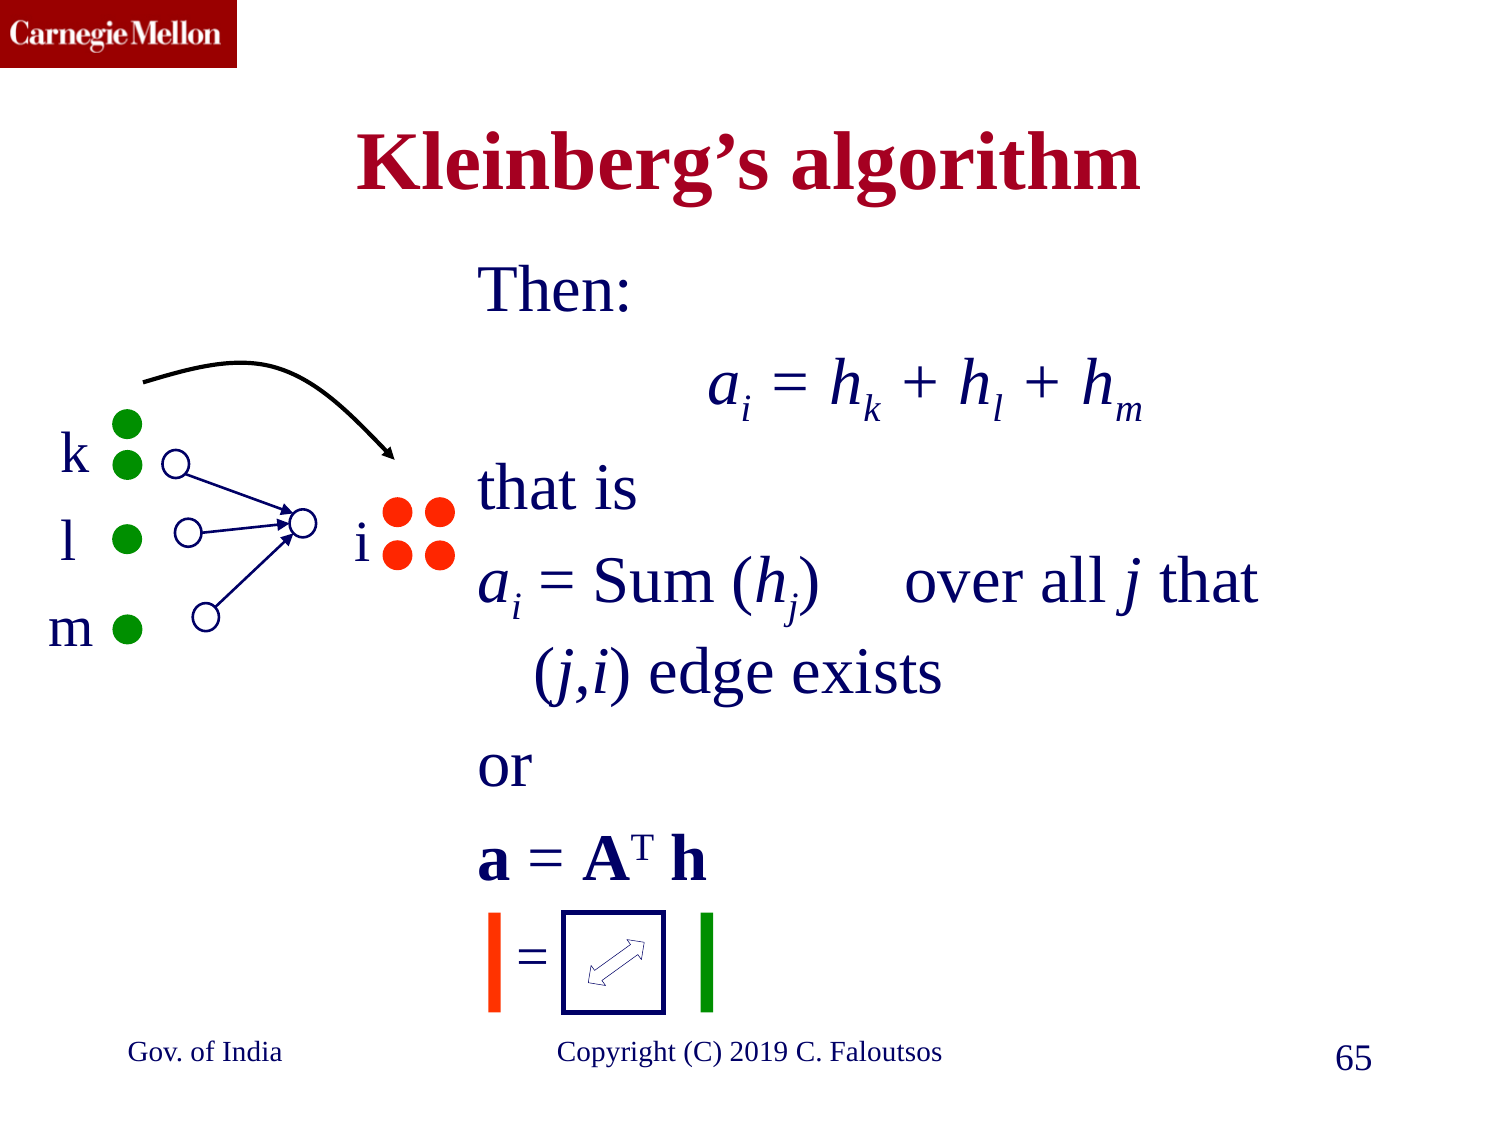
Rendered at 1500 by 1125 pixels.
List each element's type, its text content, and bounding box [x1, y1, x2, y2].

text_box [201, 523, 289, 534]
text_box [112, 524, 143, 555]
text_box [382, 497, 413, 528]
text_box [112, 614, 143, 645]
text_box [142, 362, 395, 460]
text_box l [45, 494, 92, 580]
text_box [184, 474, 294, 513]
text_box [112, 449, 143, 480]
text_box [192, 603, 219, 632]
text_box [112, 409, 143, 440]
text_box [382, 540, 413, 571]
footer Copyright (C) 2019 C. Faloutsos [512, 1024, 988, 1101]
text_box [162, 449, 190, 479]
list Then: ai = hk + hl + hm that is ai = Sum (hj) over all j that (j,i) edge exists or a = AT h [462, 237, 1388, 1001]
text_box m [33, 580, 109, 666]
slide_number 65 [1074, 1024, 1388, 1101]
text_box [215, 534, 294, 607]
text_box k [45, 406, 104, 492]
text_box i [339, 495, 386, 580]
text_box [174, 519, 200, 547]
title Kleinberg’s algorithm [112, 99, 1388, 213]
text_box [488, 910, 714, 1013]
text_box [291, 509, 317, 538]
text_box [424, 497, 455, 528]
slide_number Gov. of India [112, 1024, 426, 1101]
text_box [424, 540, 455, 571]
picture [0, 0, 237, 68]
